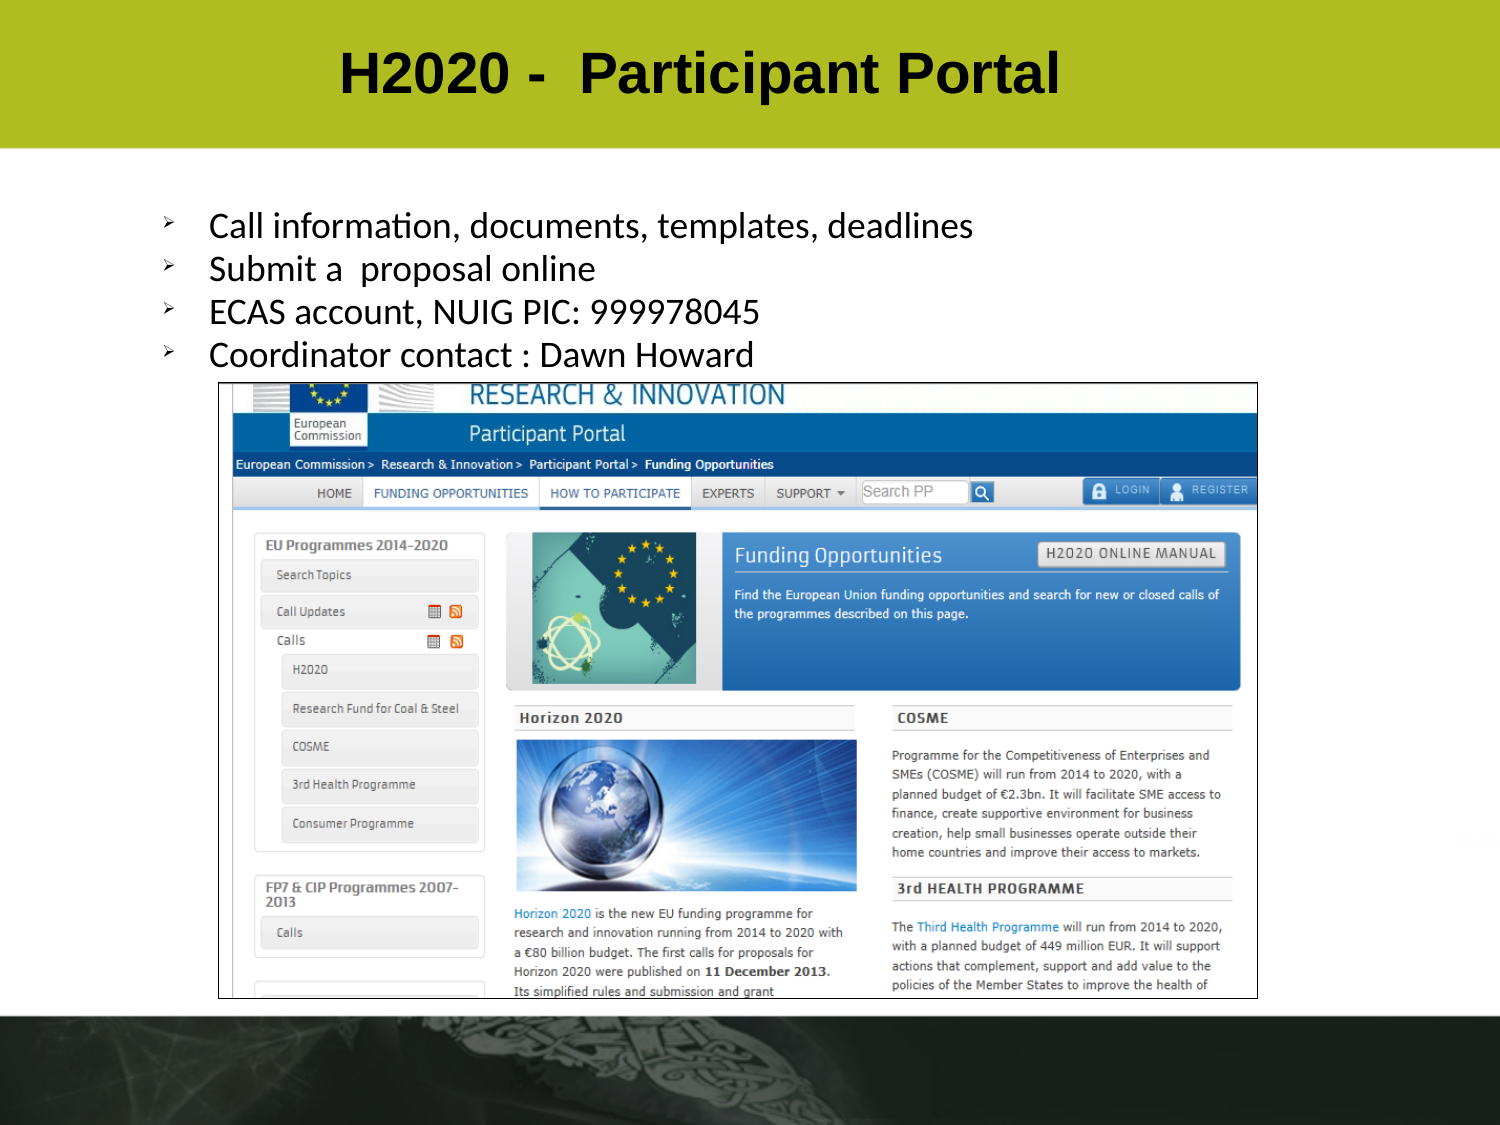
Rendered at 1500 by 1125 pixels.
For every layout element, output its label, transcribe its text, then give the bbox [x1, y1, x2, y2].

picture [0, 0, 1500, 1125]
text_box Call information, documents, templates, deadlines Submit a proposal online ECAS account, NUIG PIC: 999978045 Coordinator contact : Dawn Howard [147, 196, 1187, 384]
text_box H2020 - Participant Portal [324, 32, 1294, 115]
